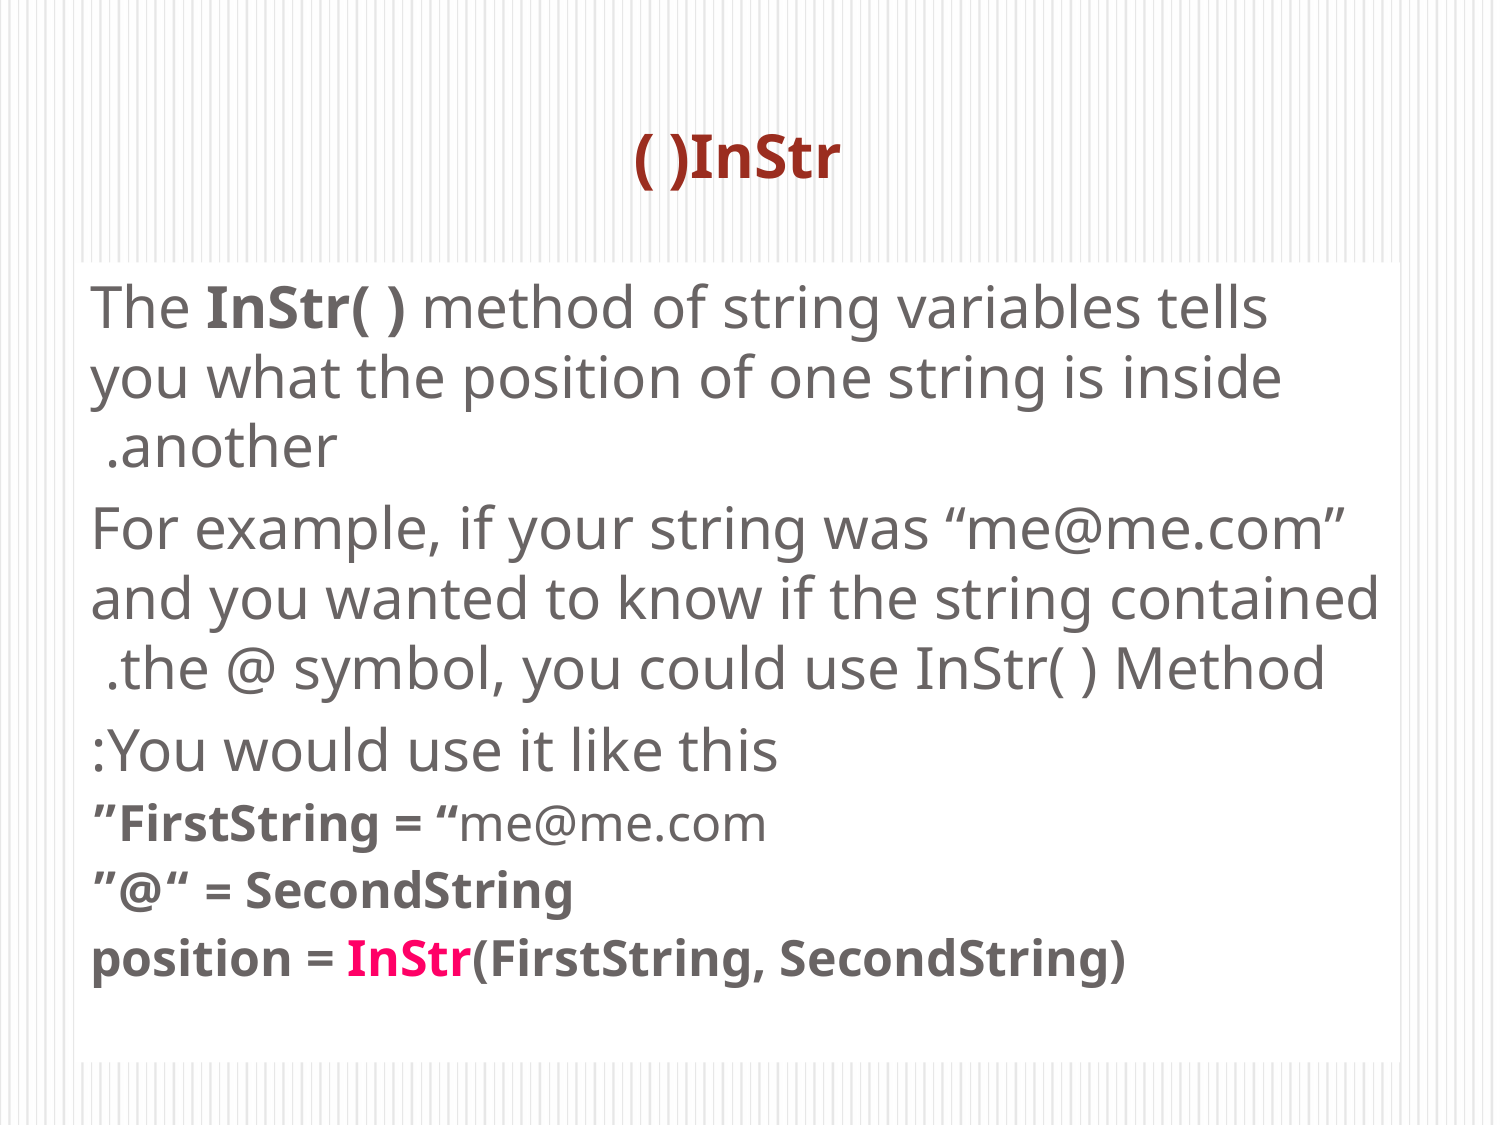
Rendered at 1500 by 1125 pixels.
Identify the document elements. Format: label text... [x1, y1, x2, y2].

subtitle The InStr( ) method of string variables tells you what the position of one string is inside another. For example, if your string was “me@me.com” and you wanted to know if the string contained the @ symbol, you could use InStr( ) Method. You would use it like this: FirstString = “me@me.com” SecondString = “@” position = InStr(FirstString, SecondString) [74, 279, 1401, 1063]
title InStr( ) [62, 37, 1413, 279]
